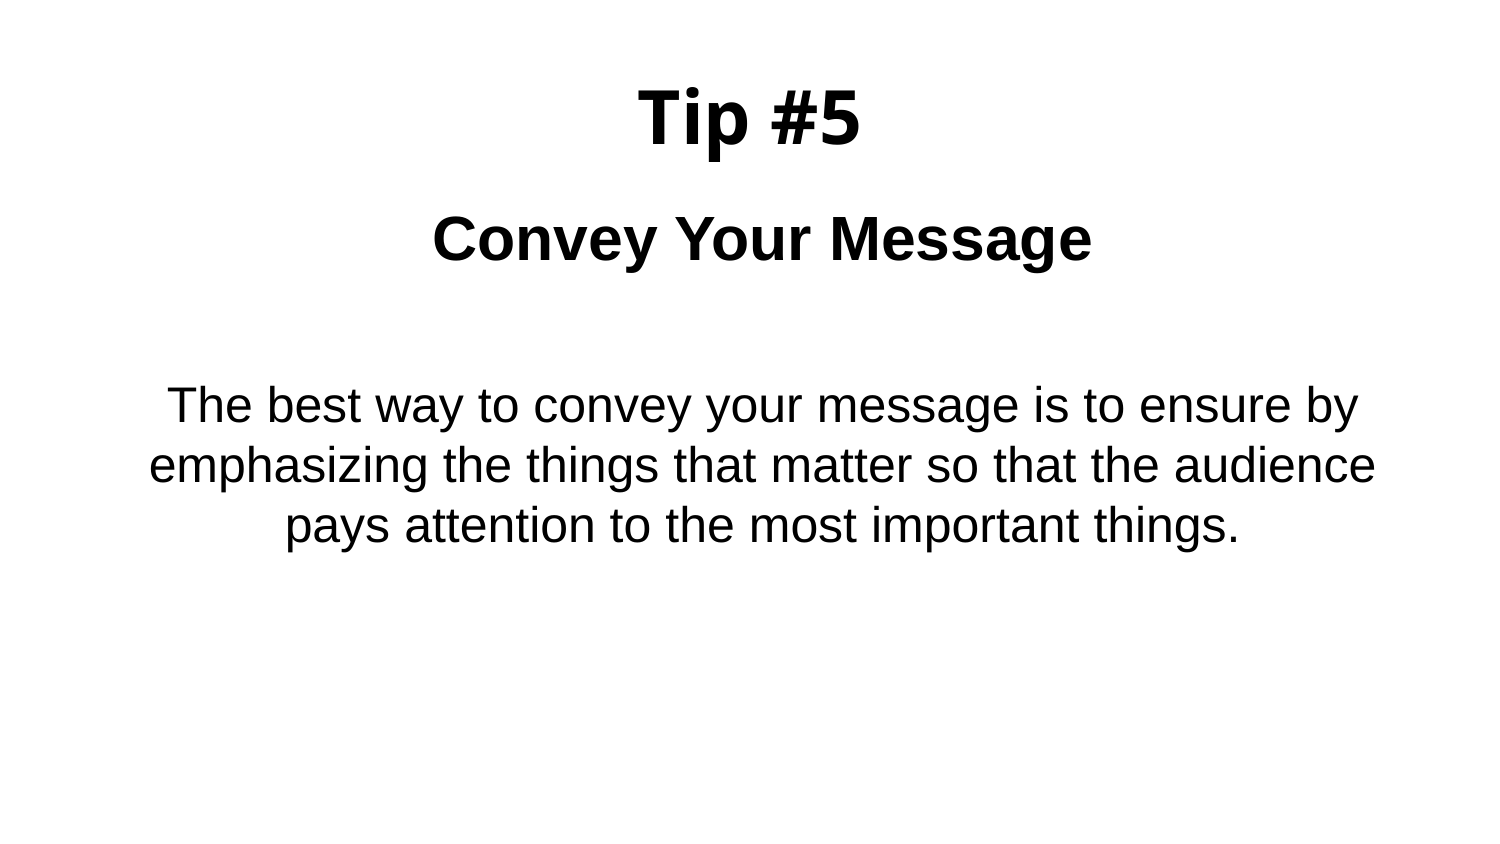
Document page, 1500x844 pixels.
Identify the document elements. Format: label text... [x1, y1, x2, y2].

list Convey Your Message The best way to convey your message is to ensure by emphasizing the things that matter so that the audience pays attention to the most important things. [101, 183, 1425, 762]
title Tip #5 [75, 33, 1425, 175]
